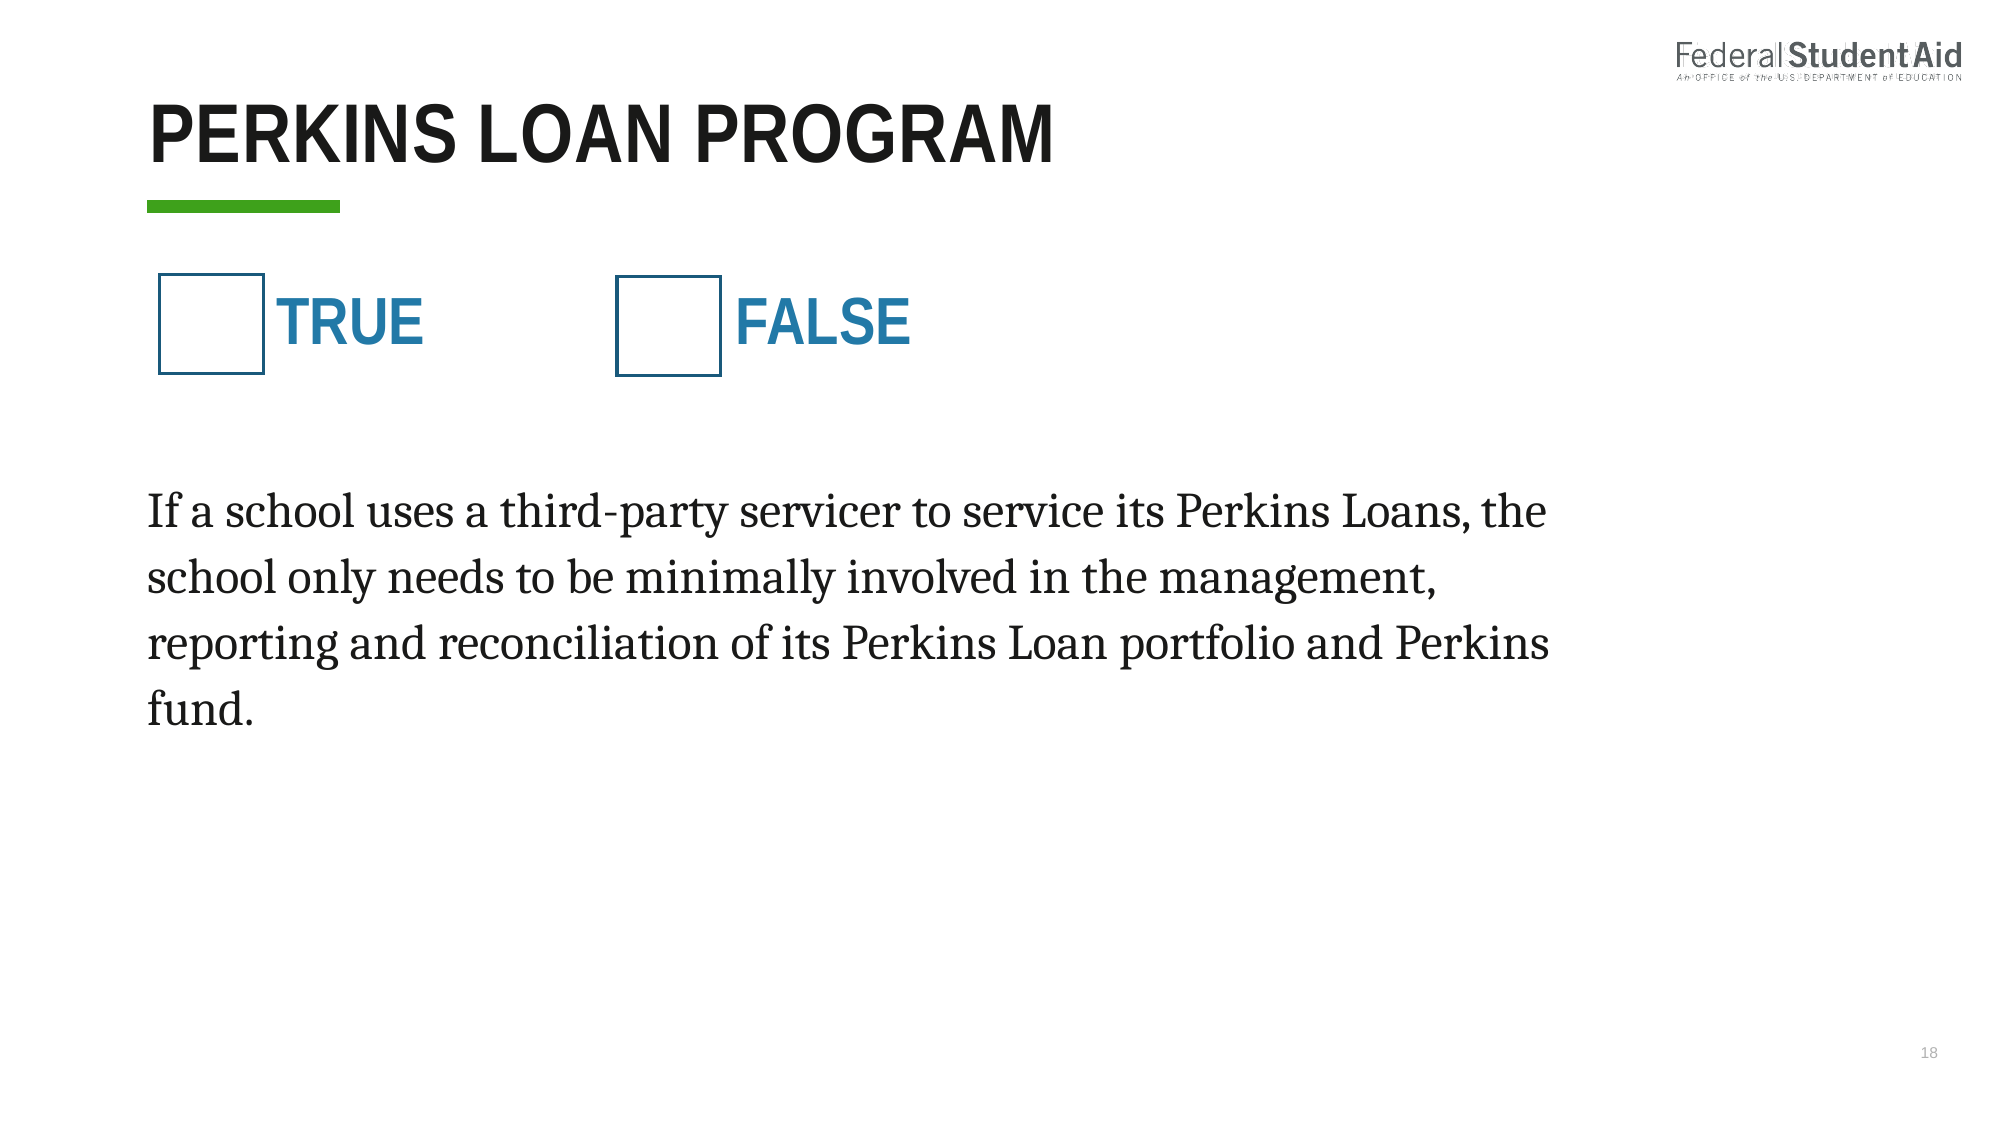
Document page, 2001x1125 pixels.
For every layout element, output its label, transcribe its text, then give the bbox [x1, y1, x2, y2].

list If a school uses a third-party servicer to service its Perkins Loans, the school only needs to be minimally involved in the management, reporting and reconciliation of its Perkins Loan portfolio and Perkins fund. [147, 463, 1641, 878]
picture [1651, 16, 1986, 106]
slide_number 18 [1920, 1042, 1986, 1094]
title Perkins loan program [149, 57, 1606, 189]
list True false [149, 287, 932, 387]
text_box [159, 274, 721, 376]
